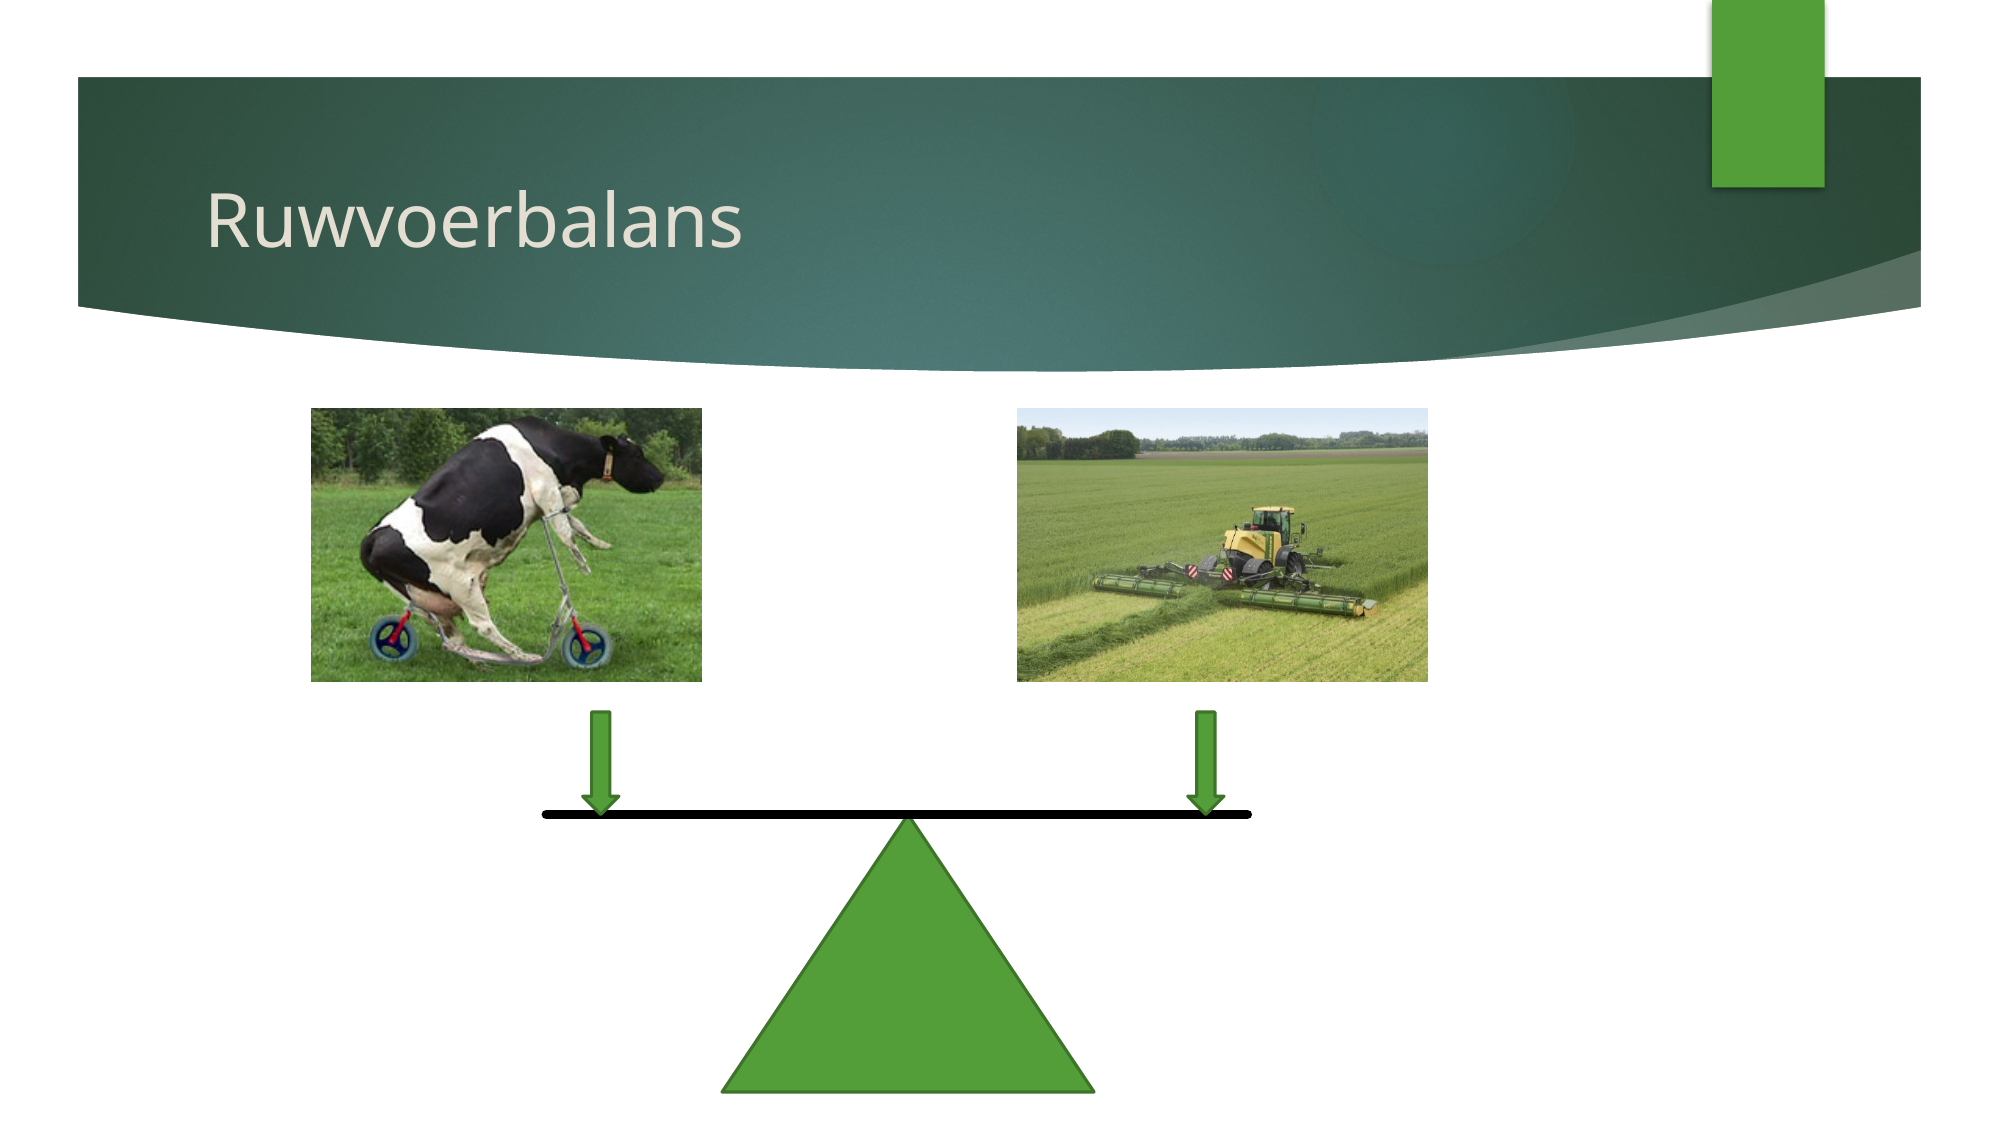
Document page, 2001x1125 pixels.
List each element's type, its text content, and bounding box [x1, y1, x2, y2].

text_box [581, 710, 621, 813]
picture [311, 408, 703, 682]
text_box [720, 824, 1096, 1094]
picture [1016, 408, 1428, 682]
title Ruwvoerbalans [189, 159, 1627, 276]
text_box [1186, 710, 1226, 813]
